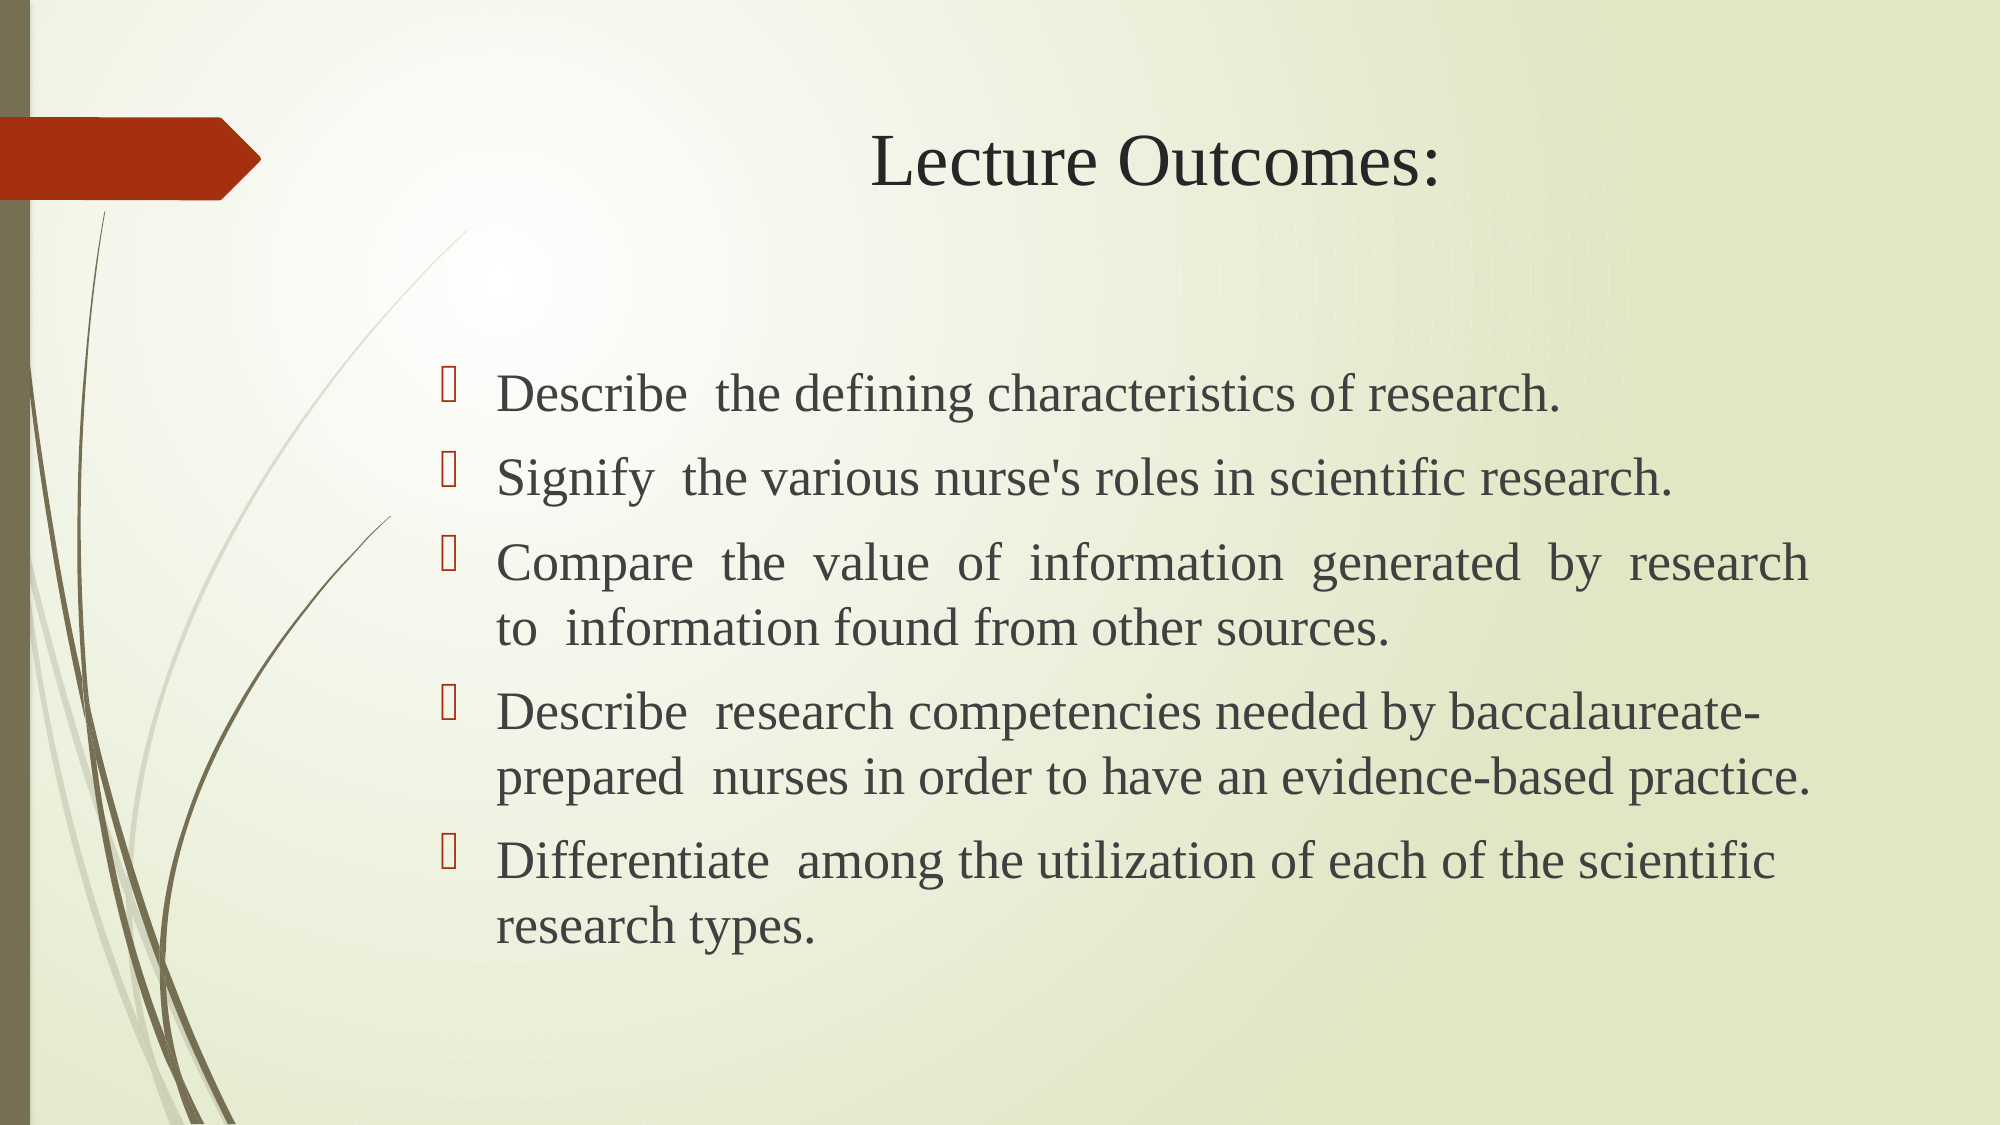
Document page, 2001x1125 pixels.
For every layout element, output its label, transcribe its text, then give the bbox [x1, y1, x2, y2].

title Lecture Outcomes: [425, 102, 1888, 313]
list Describe the defining characteristics of research. Signify the various nurse's roles in scientific research. Compare the value of information generated by research to information found from other sources. Describe research competencies needed by baccalaureate-prepared nurses in order to have an evidence-based practice. Differentiate among the utilization of each of the scientific research types. [424, 350, 1888, 970]
